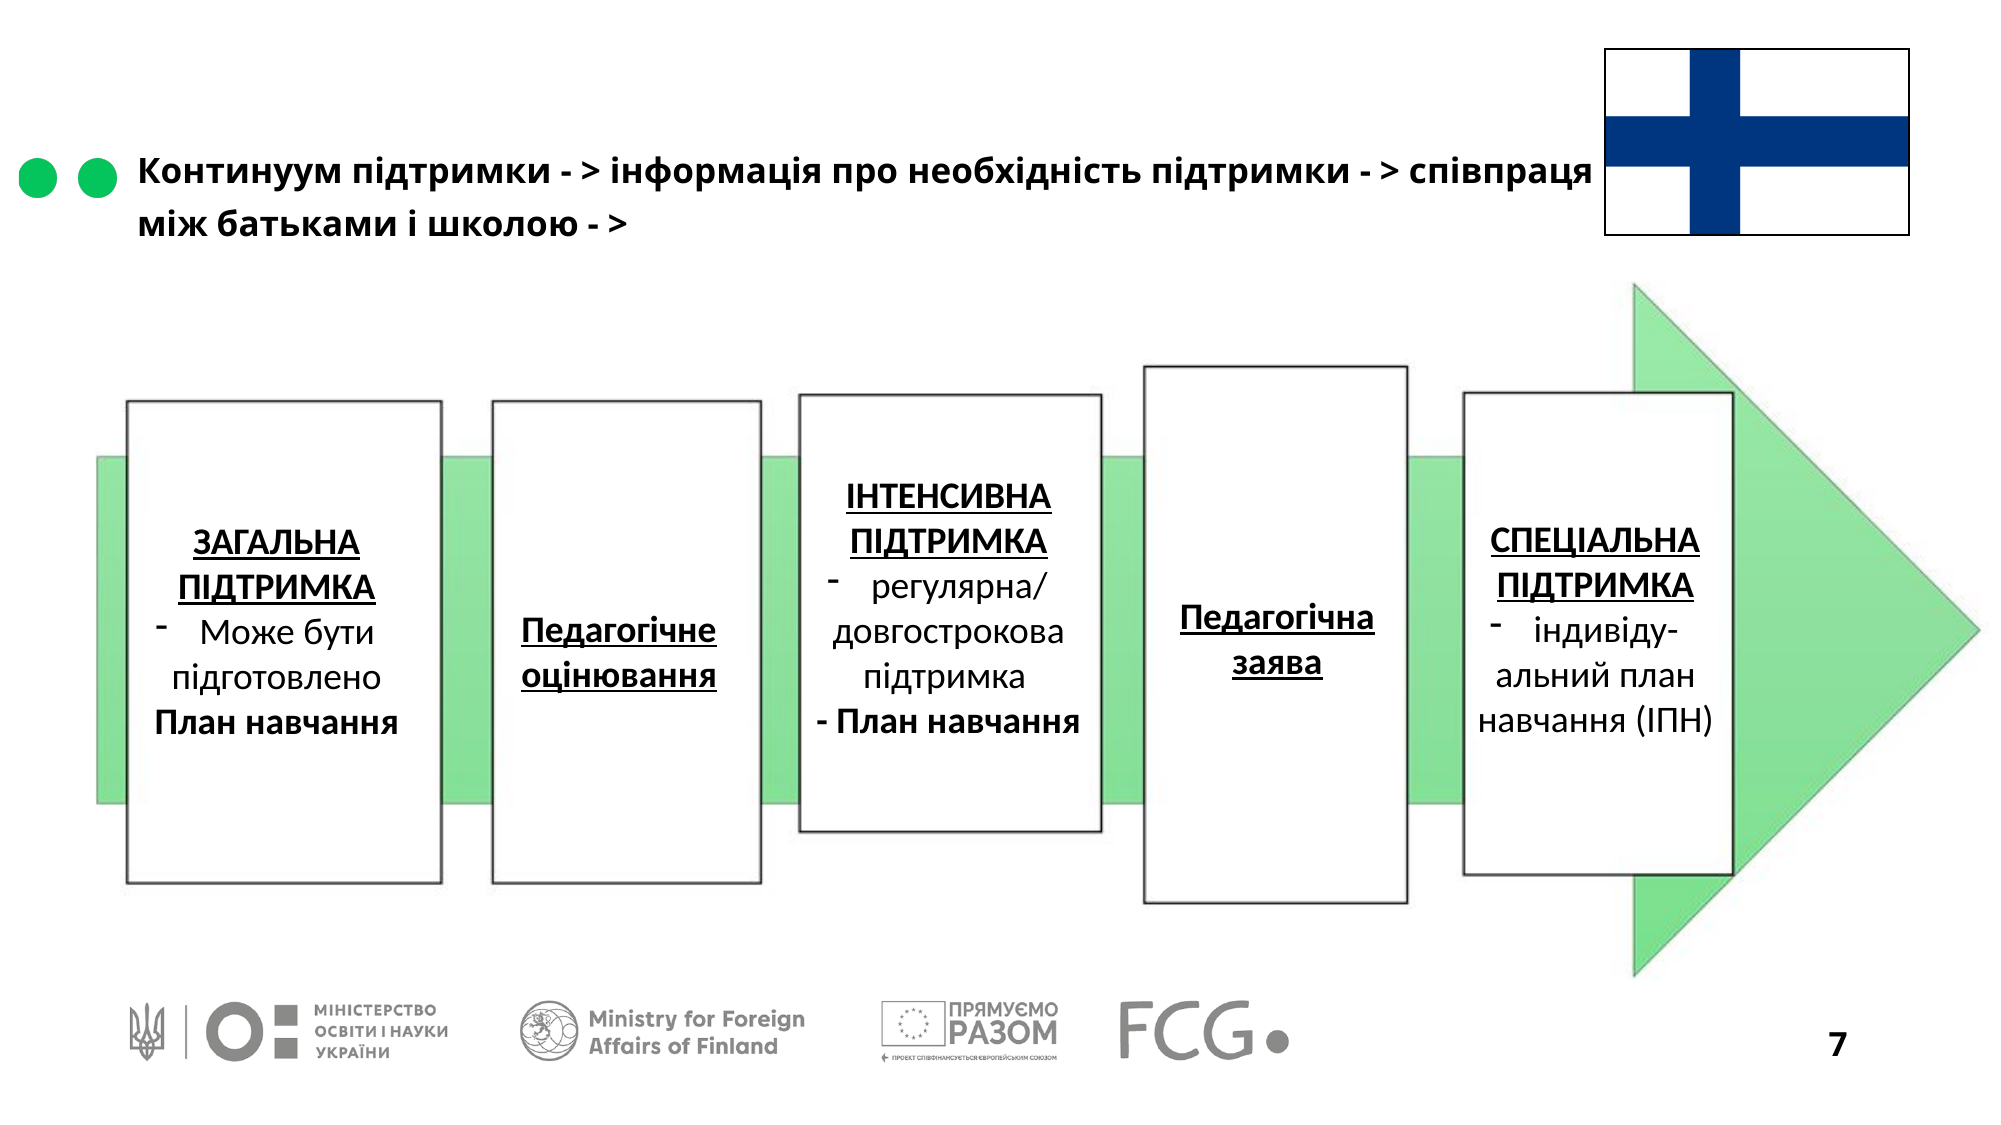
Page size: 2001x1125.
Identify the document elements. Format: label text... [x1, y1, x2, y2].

picture [42, 281, 1989, 1125]
picture [1606, 49, 1908, 234]
slide_number 7 [1736, 1015, 1863, 1076]
title Континуум підтримки - > інформація про необхідність підтримки - > співпраця між батьками і школою - > [122, 129, 1681, 281]
picture [18, 158, 117, 198]
